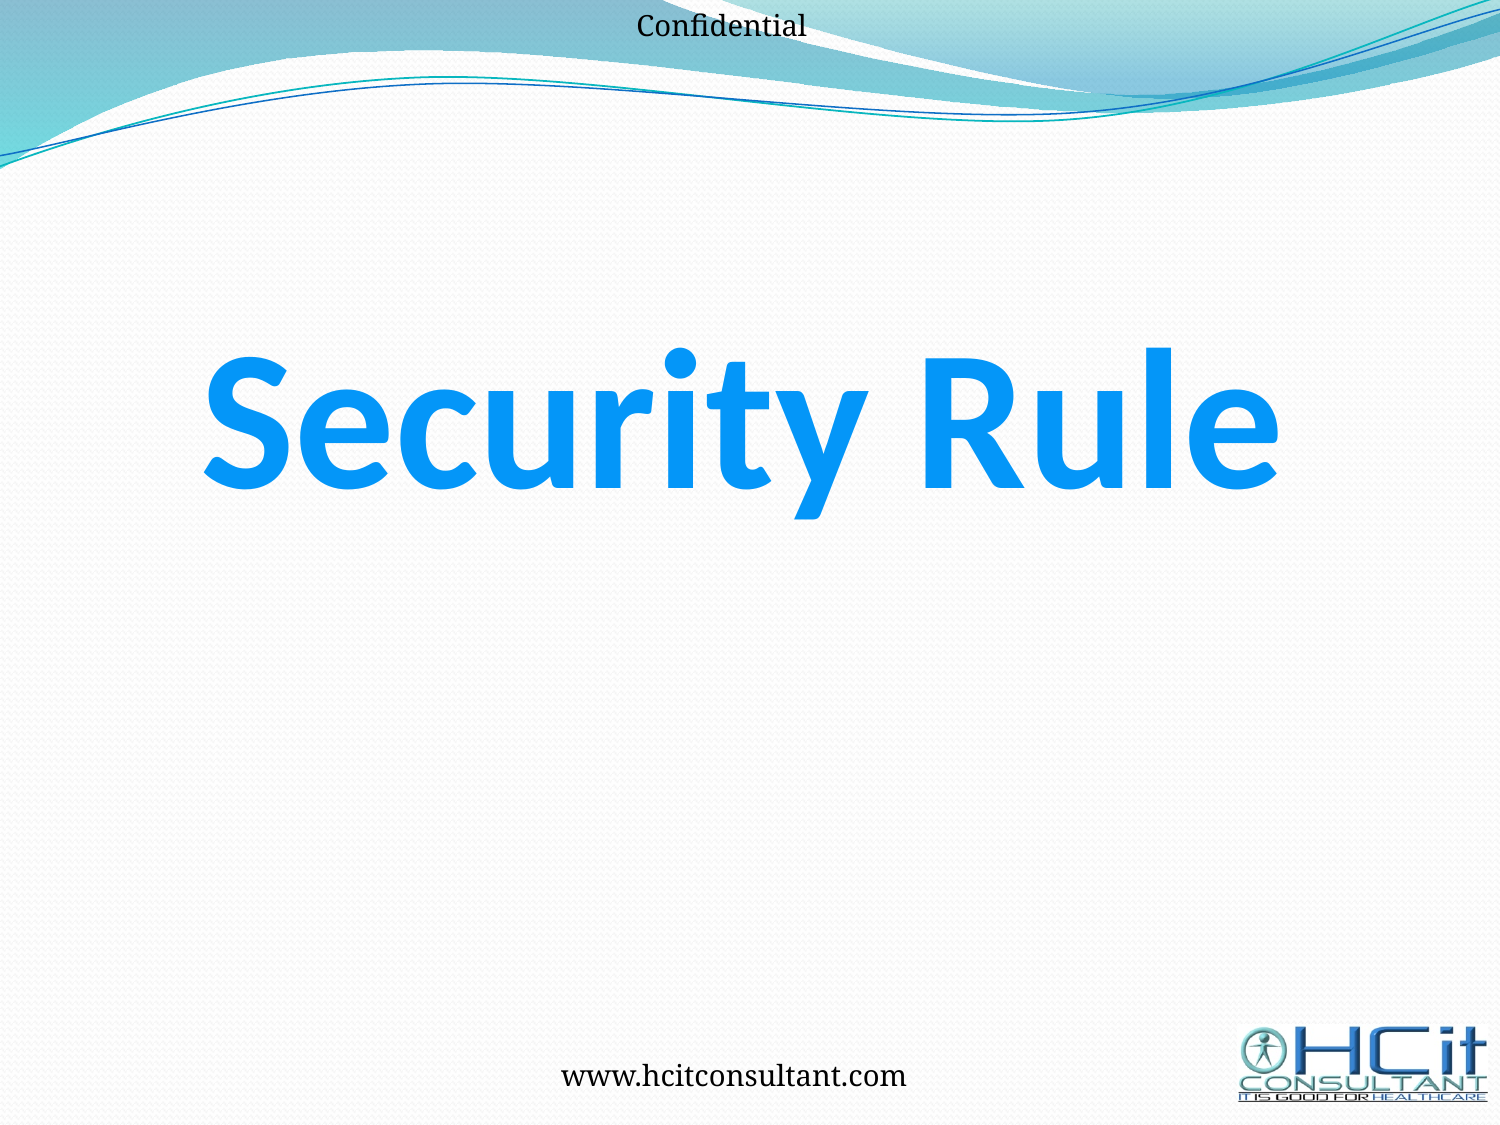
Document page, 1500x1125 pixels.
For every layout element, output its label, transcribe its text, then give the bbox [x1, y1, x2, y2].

picture [1237, 1024, 1488, 1104]
title Security Rule [199, 324, 1500, 529]
slide_number 14 [1299, 1042, 1425, 1103]
